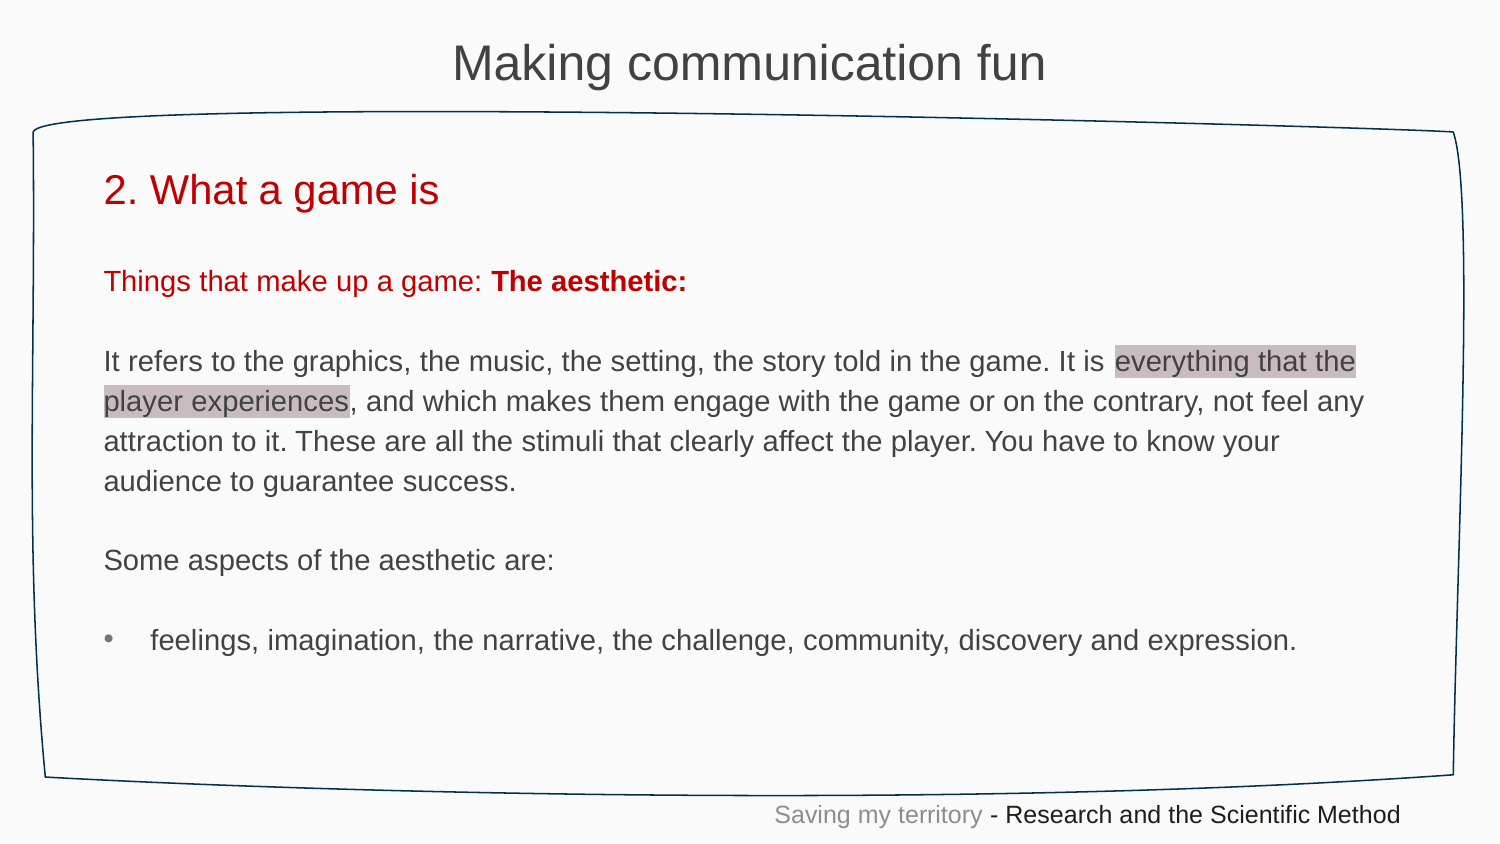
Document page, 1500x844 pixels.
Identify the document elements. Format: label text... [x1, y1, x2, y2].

text_box 2. What a game is [88, 147, 1417, 234]
text_box Saving my territory - Research and the Scientific Method [88, 790, 1417, 844]
text_box Making communication fun [0, 20, 1499, 106]
text_box Things that make up a game: The aesthetic: It refers to the graphics, the music, the setting, the story told in the game. It is everything that the player experiences, and which makes them engage with the game or on the contrary, not feel any attraction to it. These are all the stimuli that clearly affect the player. You have to know your audience to guarantee success. Some aspects of the aesthetic are: feelings, imagination, the narrative, the challenge, community, discovery and expression. [88, 242, 1424, 697]
text_box [32, 111, 1464, 790]
